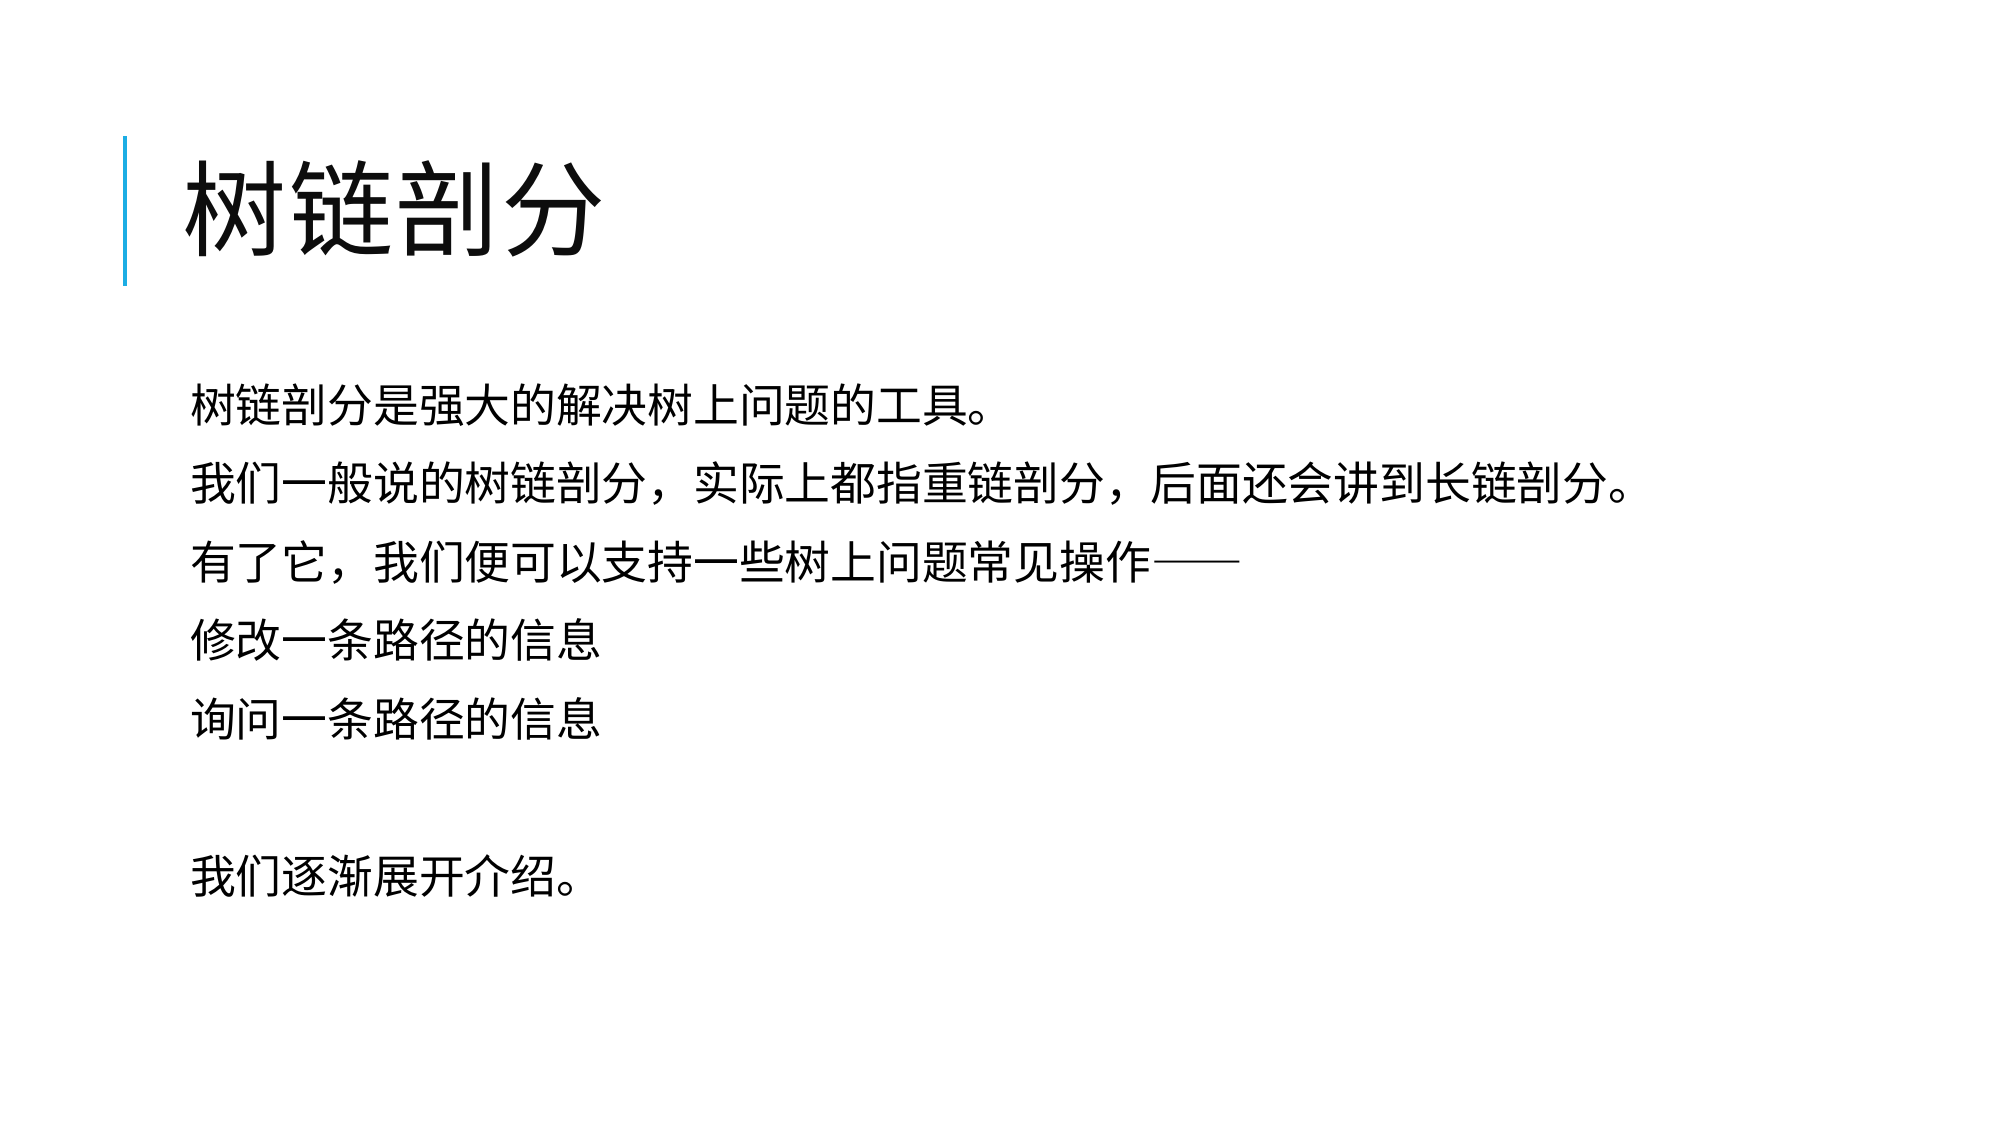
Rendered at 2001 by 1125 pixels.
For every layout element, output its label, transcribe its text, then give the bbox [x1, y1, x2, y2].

list 树链剖分是强大的解决树上问题的工具。 我们一般说的树链剖分，实际上都指重链剖分，后面还会讲到长链剖分。 有了它，我们便可以支持一些树上问题常见操作—— 修改一条路径的信息 询问一条路径的信息 我们逐渐展开介绍。 [168, 375, 1763, 1035]
title 树链剖分 [168, 96, 1763, 342]
